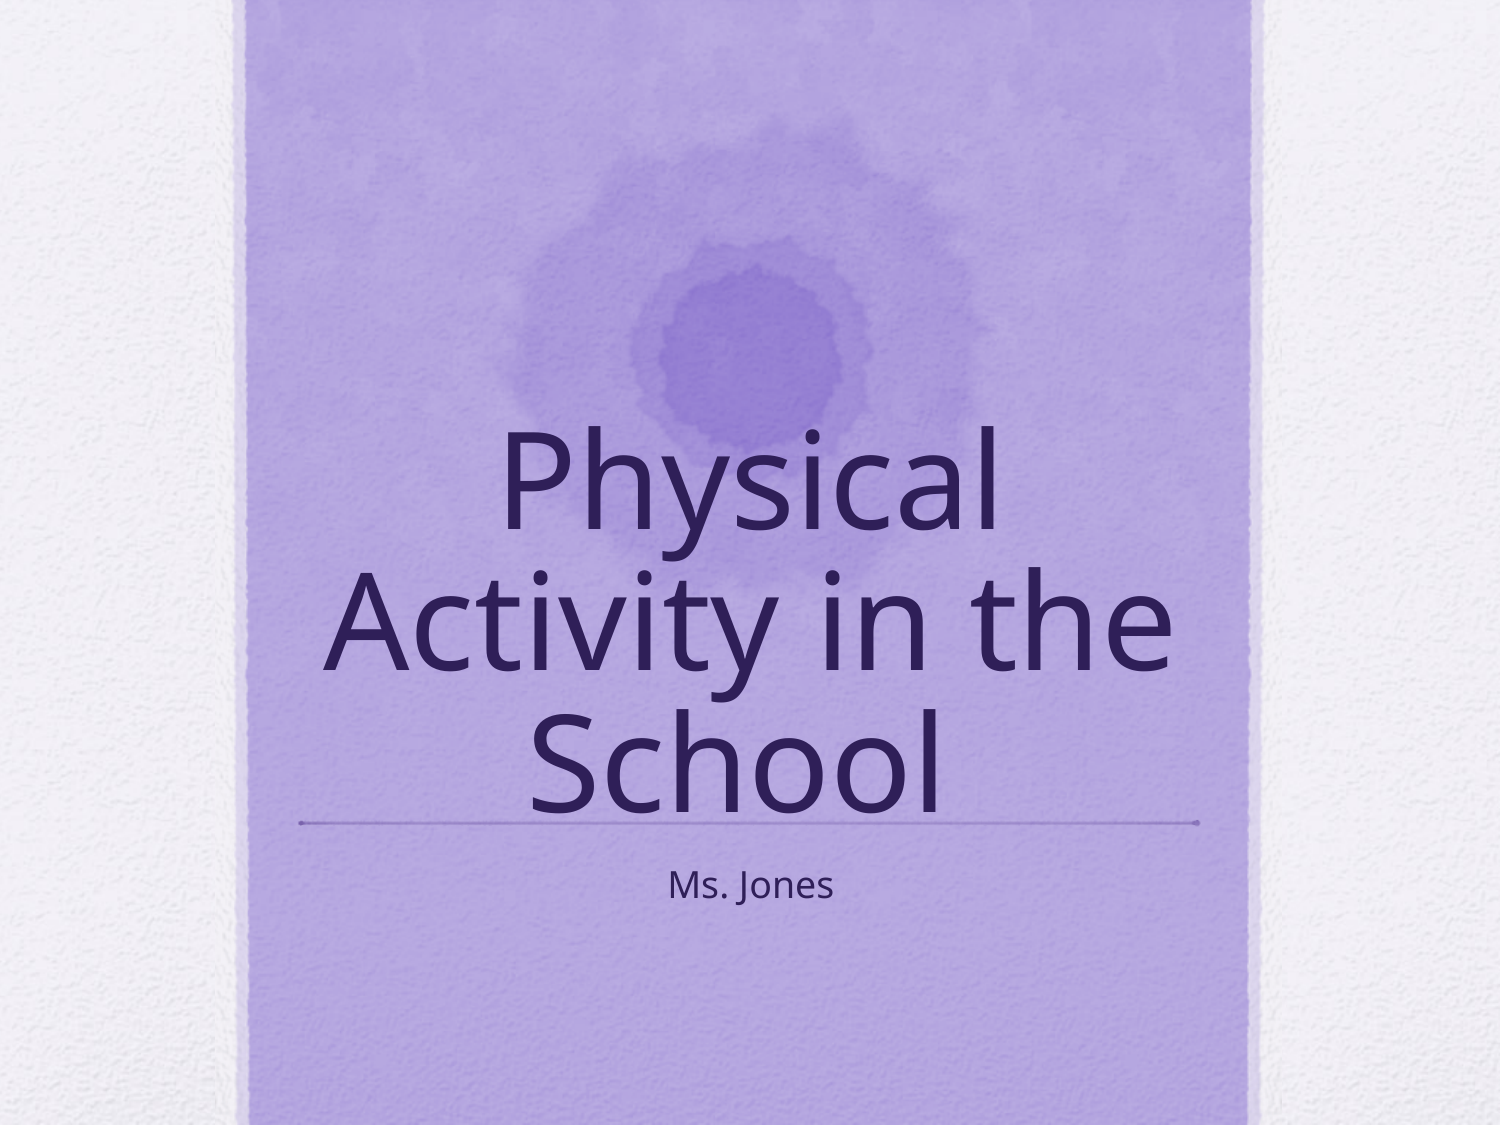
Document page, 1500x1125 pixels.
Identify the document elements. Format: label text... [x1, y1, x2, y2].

subtitle Ms. Jones [304, 853, 1198, 994]
title Physical Activity in the School [304, 605, 1198, 847]
picture [0, 0, 1500, 1125]
